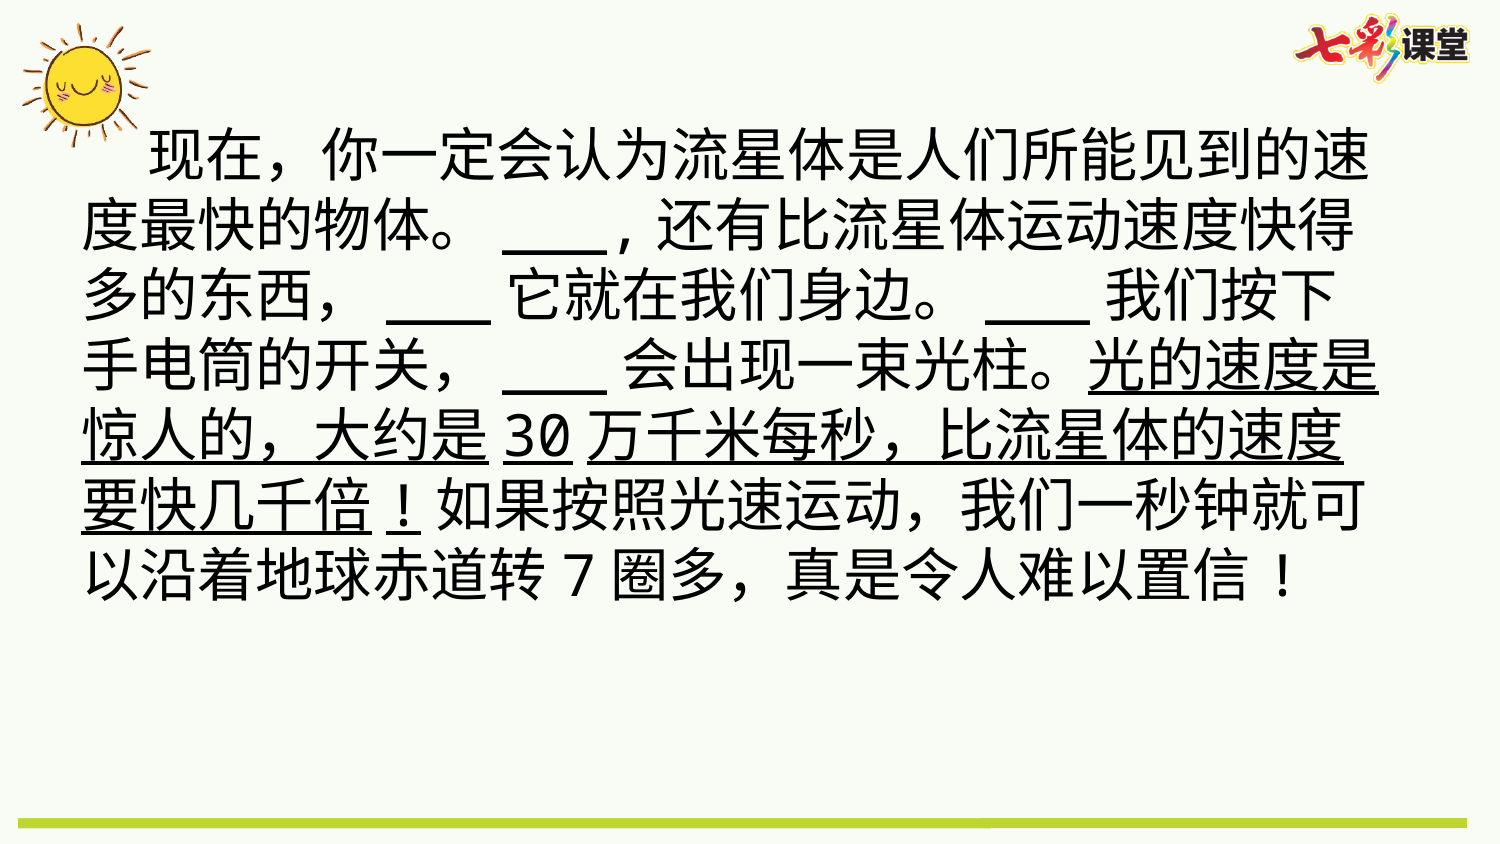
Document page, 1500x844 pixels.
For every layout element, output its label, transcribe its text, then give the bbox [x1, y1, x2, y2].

picture [1291, 9, 1472, 87]
picture [18, 771, 1467, 844]
text_box 现在，你一定会认为流星体是人们所能见到的速度最快的物体。___,还有比流星体运动速度快得多的东西，___它就在我们身边。___我们按下手电筒的开关，___会出现一束光柱。光的速度是惊人的，大约是30万千米每秒，比流星体的速度要快几千倍!如果按照光速运动，我们一秒钟就可以沿着地球赤道转7圈多，真是令人难以置信! [66, 110, 1405, 616]
picture [0, 0, 173, 172]
